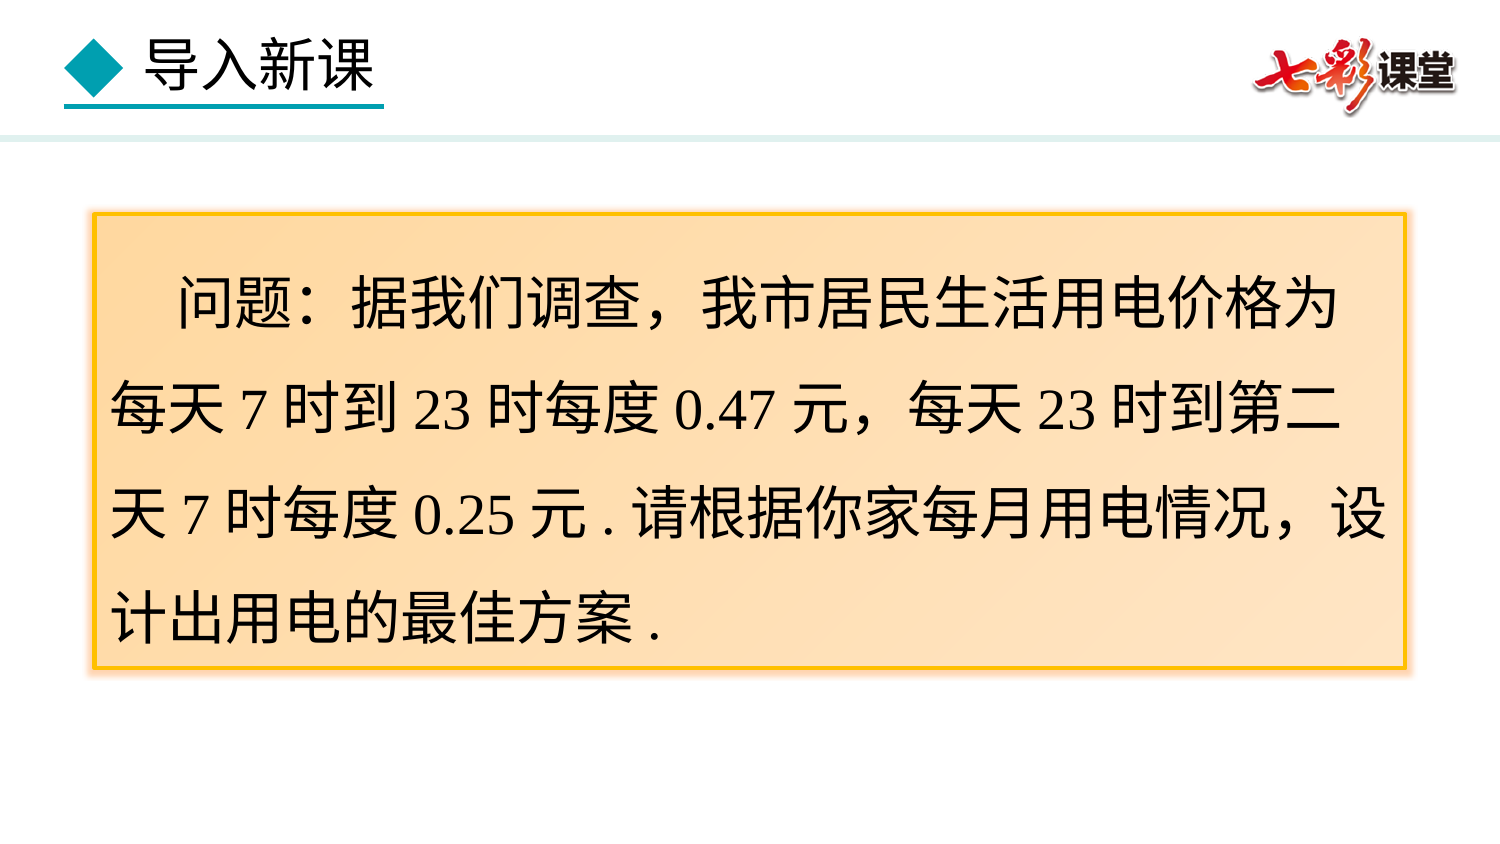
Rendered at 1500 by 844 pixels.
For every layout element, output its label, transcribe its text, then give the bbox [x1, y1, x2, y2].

picture [1249, 32, 1461, 118]
text_box 问题：据我们调查，我市居民生活用电价格为每天7时到23时每度0.47元，每天23时到第二天7时每度0.25元.请根据你家每月用电情况，设计出用电的最佳方案. [92, 212, 1407, 670]
